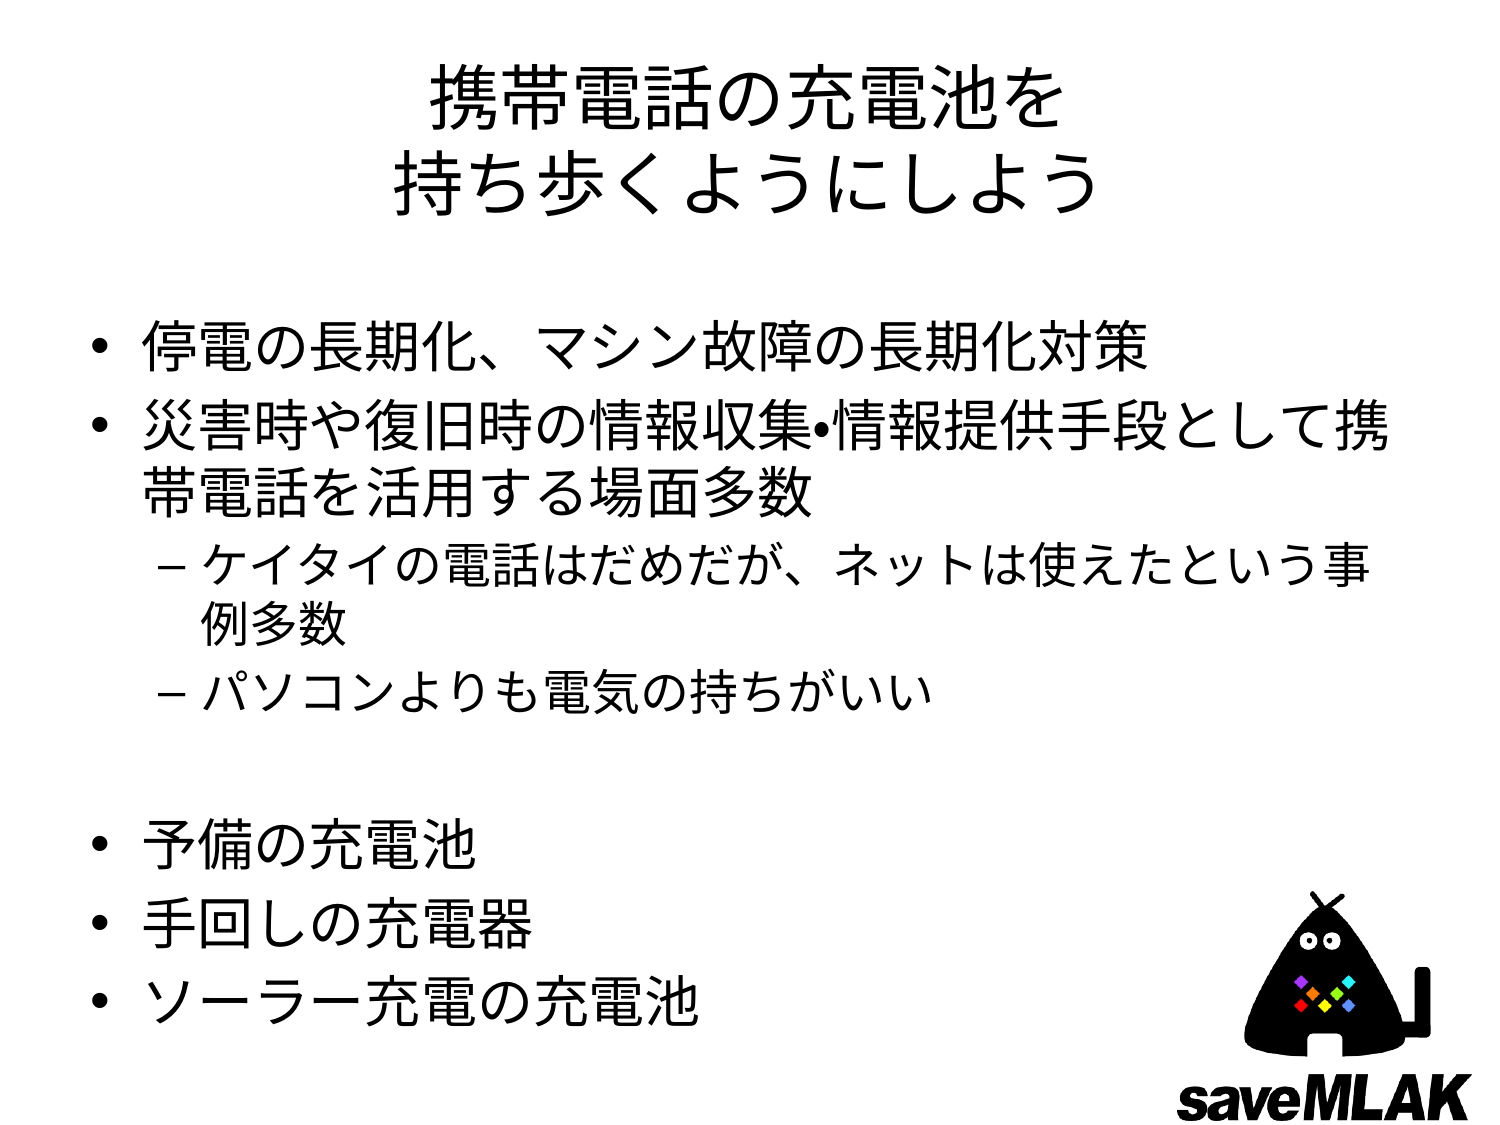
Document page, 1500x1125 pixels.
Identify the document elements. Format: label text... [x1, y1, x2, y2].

picture [1177, 891, 1472, 1121]
list 停電の長期化、マシン故障の長期化対策 災害時や復旧時の情報収集・情報提供手段として携帯電話を活用する場面多数 ケイタイの電話はだめだが、ネットは使えたという事例多数 パソコンよりも電気の持ちがいい 予備の充電池 手回しの充電器 ソーラー充電の充電池 [75, 304, 1425, 1047]
title 携帯電話の充電池を 持ち歩くようにしよう [75, 45, 1425, 233]
